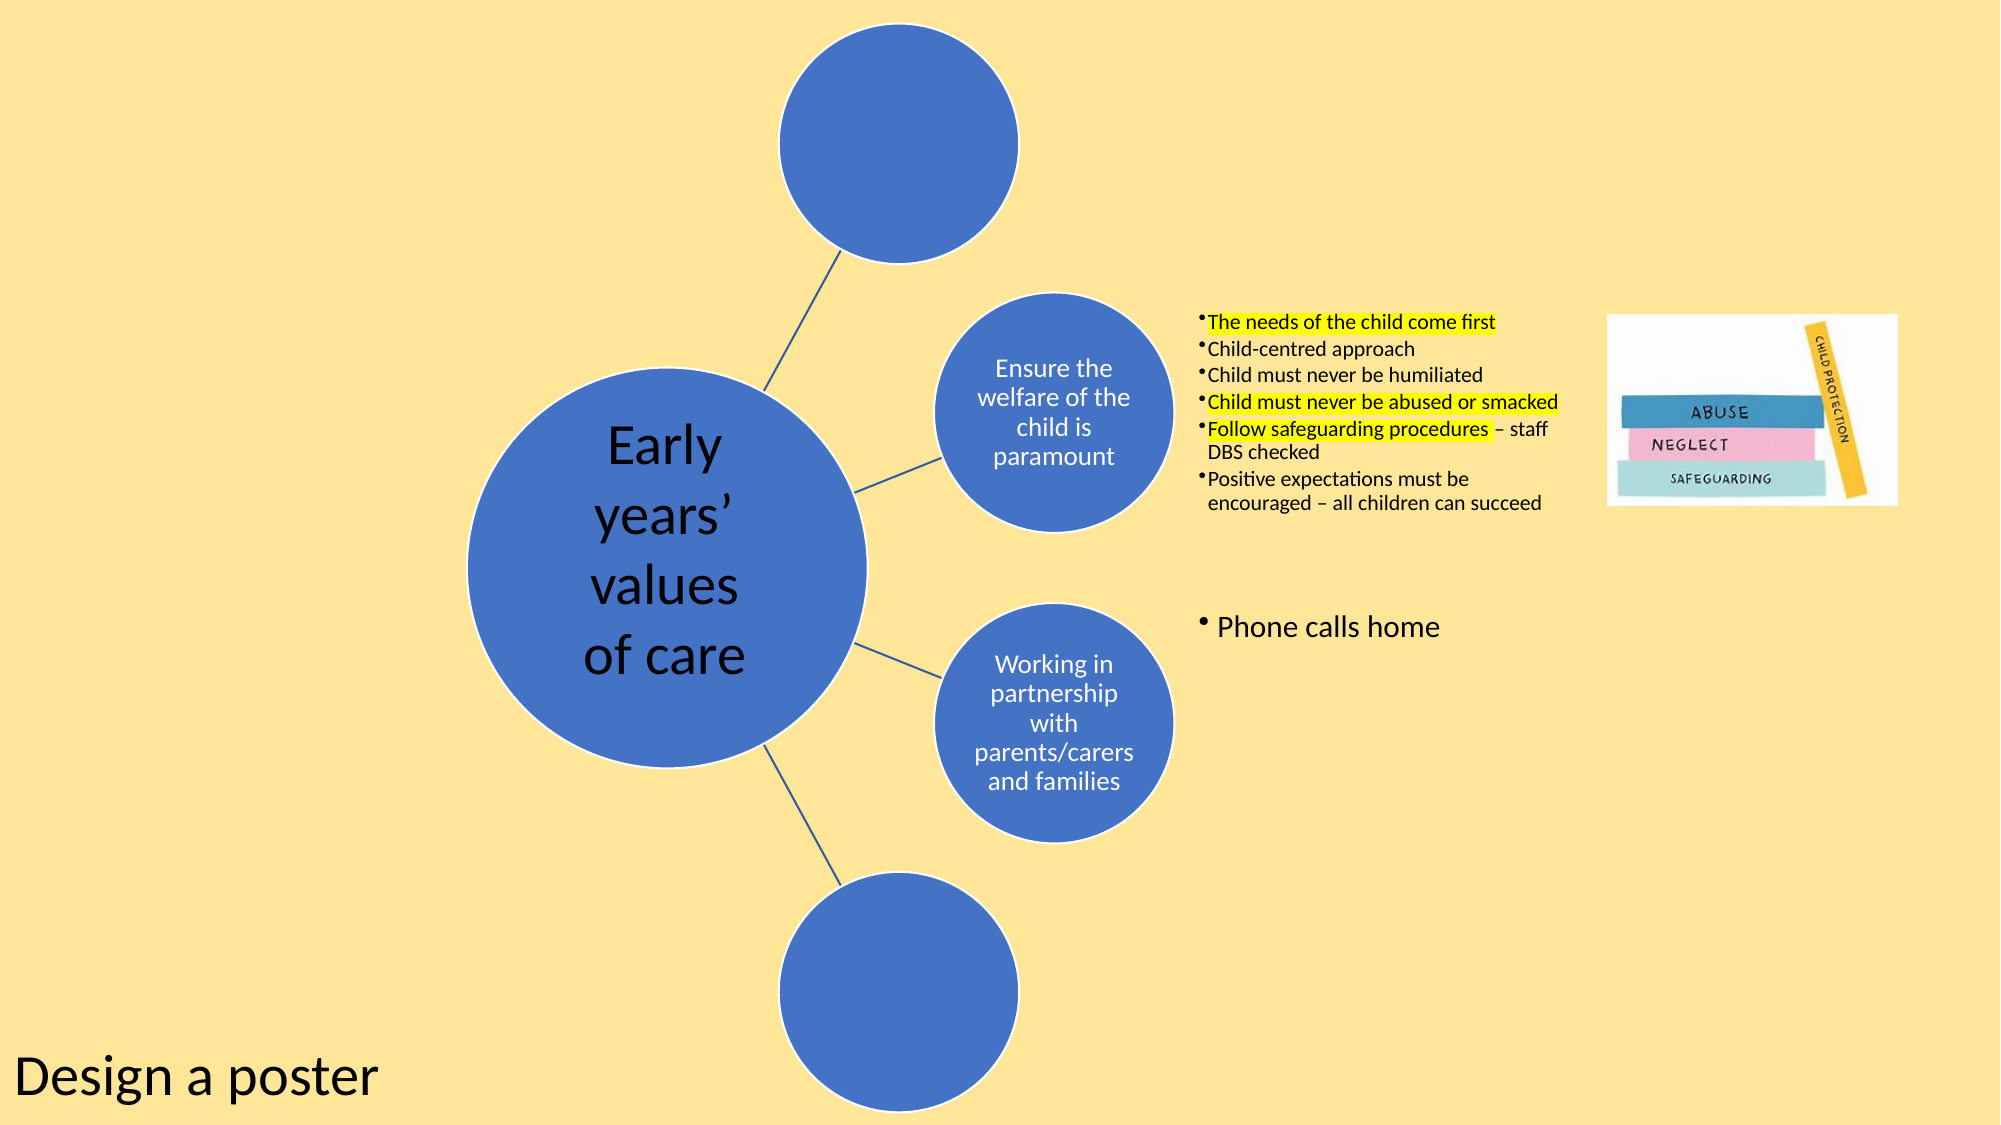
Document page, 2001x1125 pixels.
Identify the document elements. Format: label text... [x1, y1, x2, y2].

text_box Design a poster [0, 1030, 666, 1115]
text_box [26, 23, 2000, 1113]
picture [1607, 314, 1898, 506]
